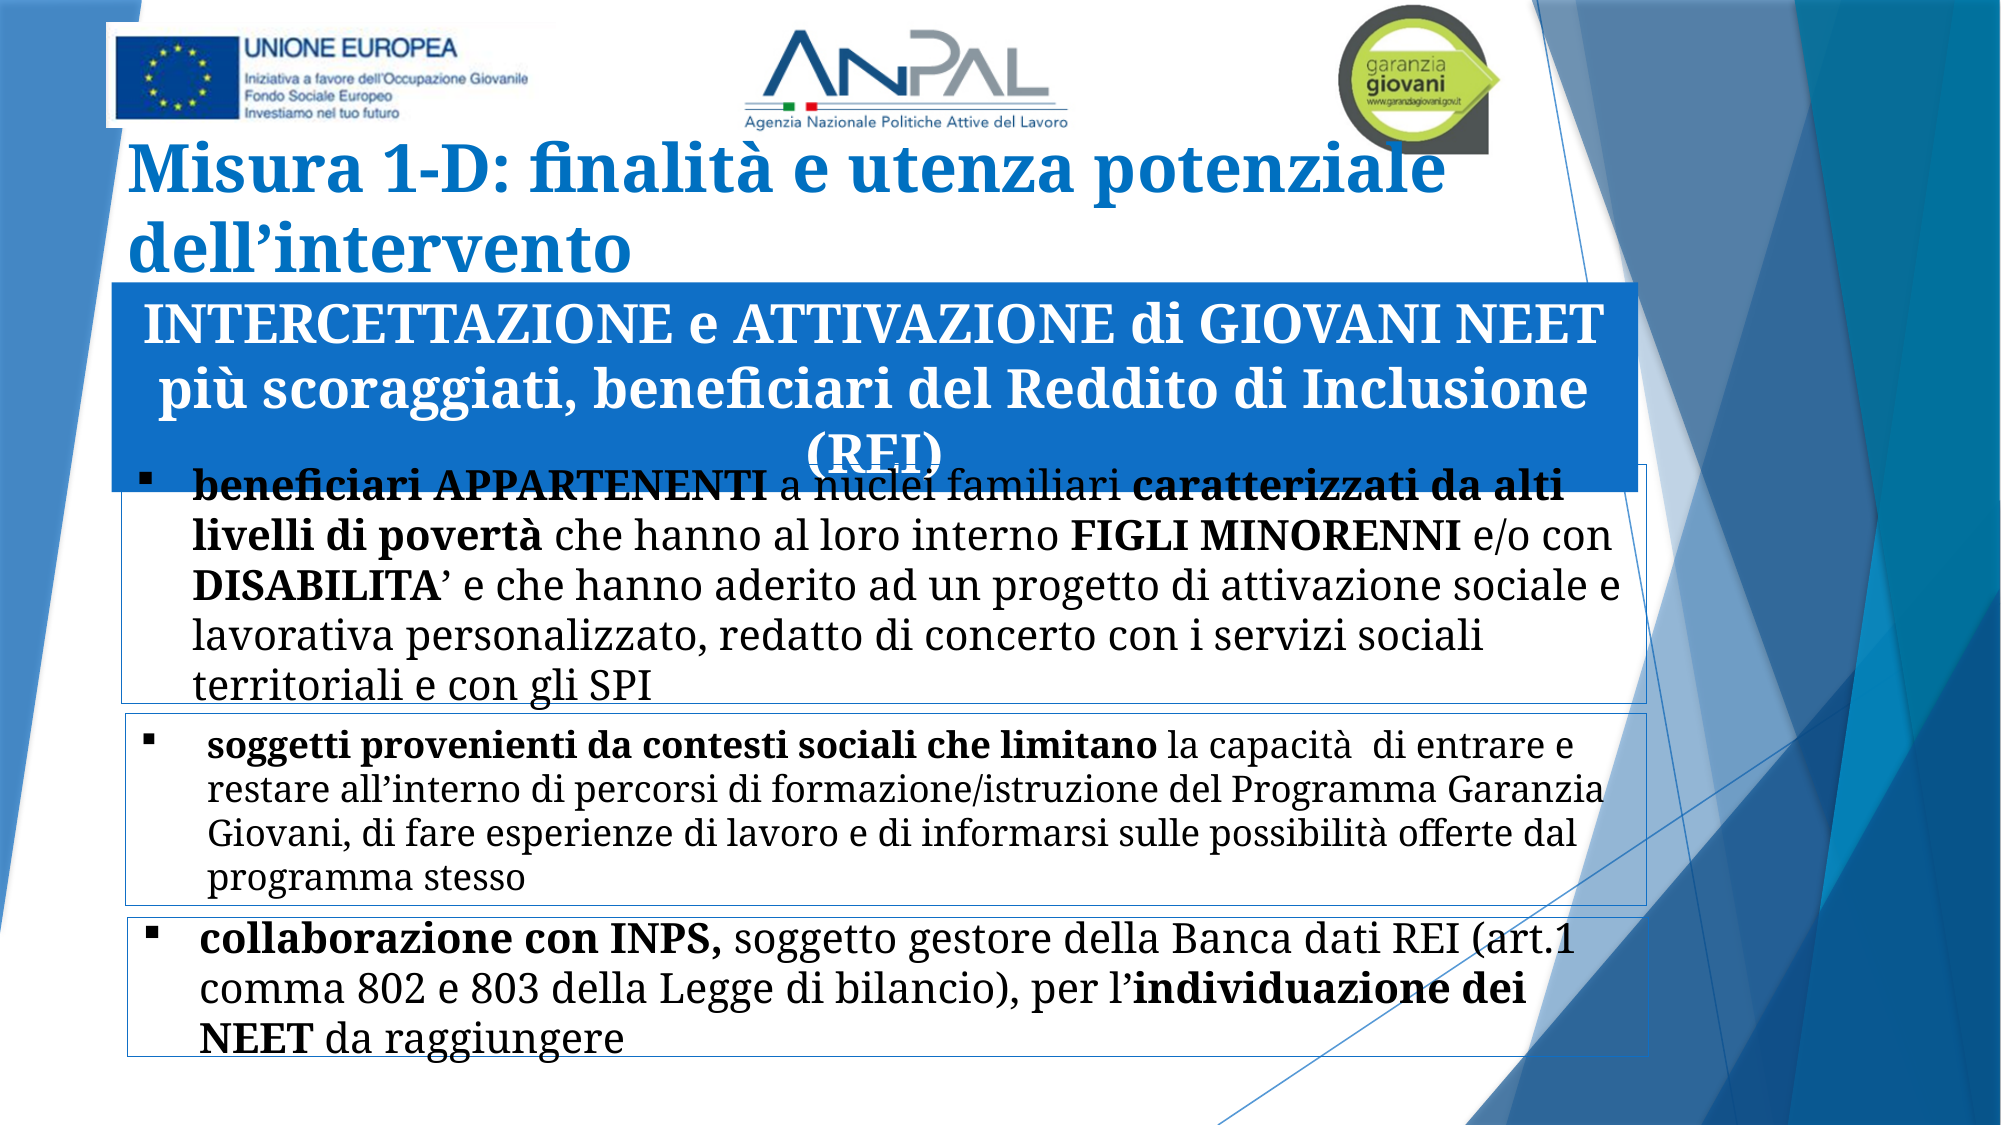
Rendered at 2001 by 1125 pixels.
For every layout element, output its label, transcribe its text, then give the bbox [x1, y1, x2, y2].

title soggetti provenienti da contesti sociali che limitano la capacità di entrare e restare all’interno di percorsi di formazione/istruzione del Programma Garanzia Giovani, di fare esperienze di lavoro e di informarsi sulle possibilità offerte dal programma stesso [125, 713, 1647, 906]
text_box beneficiari APPARTENENTI a nuclei familiari caratterizzati da alti livelli di povertà che hanno al loro interno FIGLI MINORENNI e/o con DISABILITA’ e che hanno aderito ad un progetto di attivazione sociale e lavorativa personalizzato, redatto di concerto con i servizi sociali territoriali e con gli SPI [121, 464, 1647, 704]
text_box Misura 1-D: finalità e utenza potenziale dell’intervento [112, 150, 1686, 261]
picture [106, 22, 556, 128]
picture [1335, 0, 1507, 150]
text_box collaborazione con INPS, soggetto gestore della Banca dati REI (art.1 comma 802 e 803 della Legge di bilancio), per l’individuazione dei NEET da raggiungere [127, 917, 1649, 1057]
picture [729, 13, 1084, 138]
text_box INTERCETTAZIONE e ATTIVAZIONE di GIOVANI NEET più scoraggiati, beneficiari del Reddito di Inclusione (REI) [111, 282, 1639, 493]
